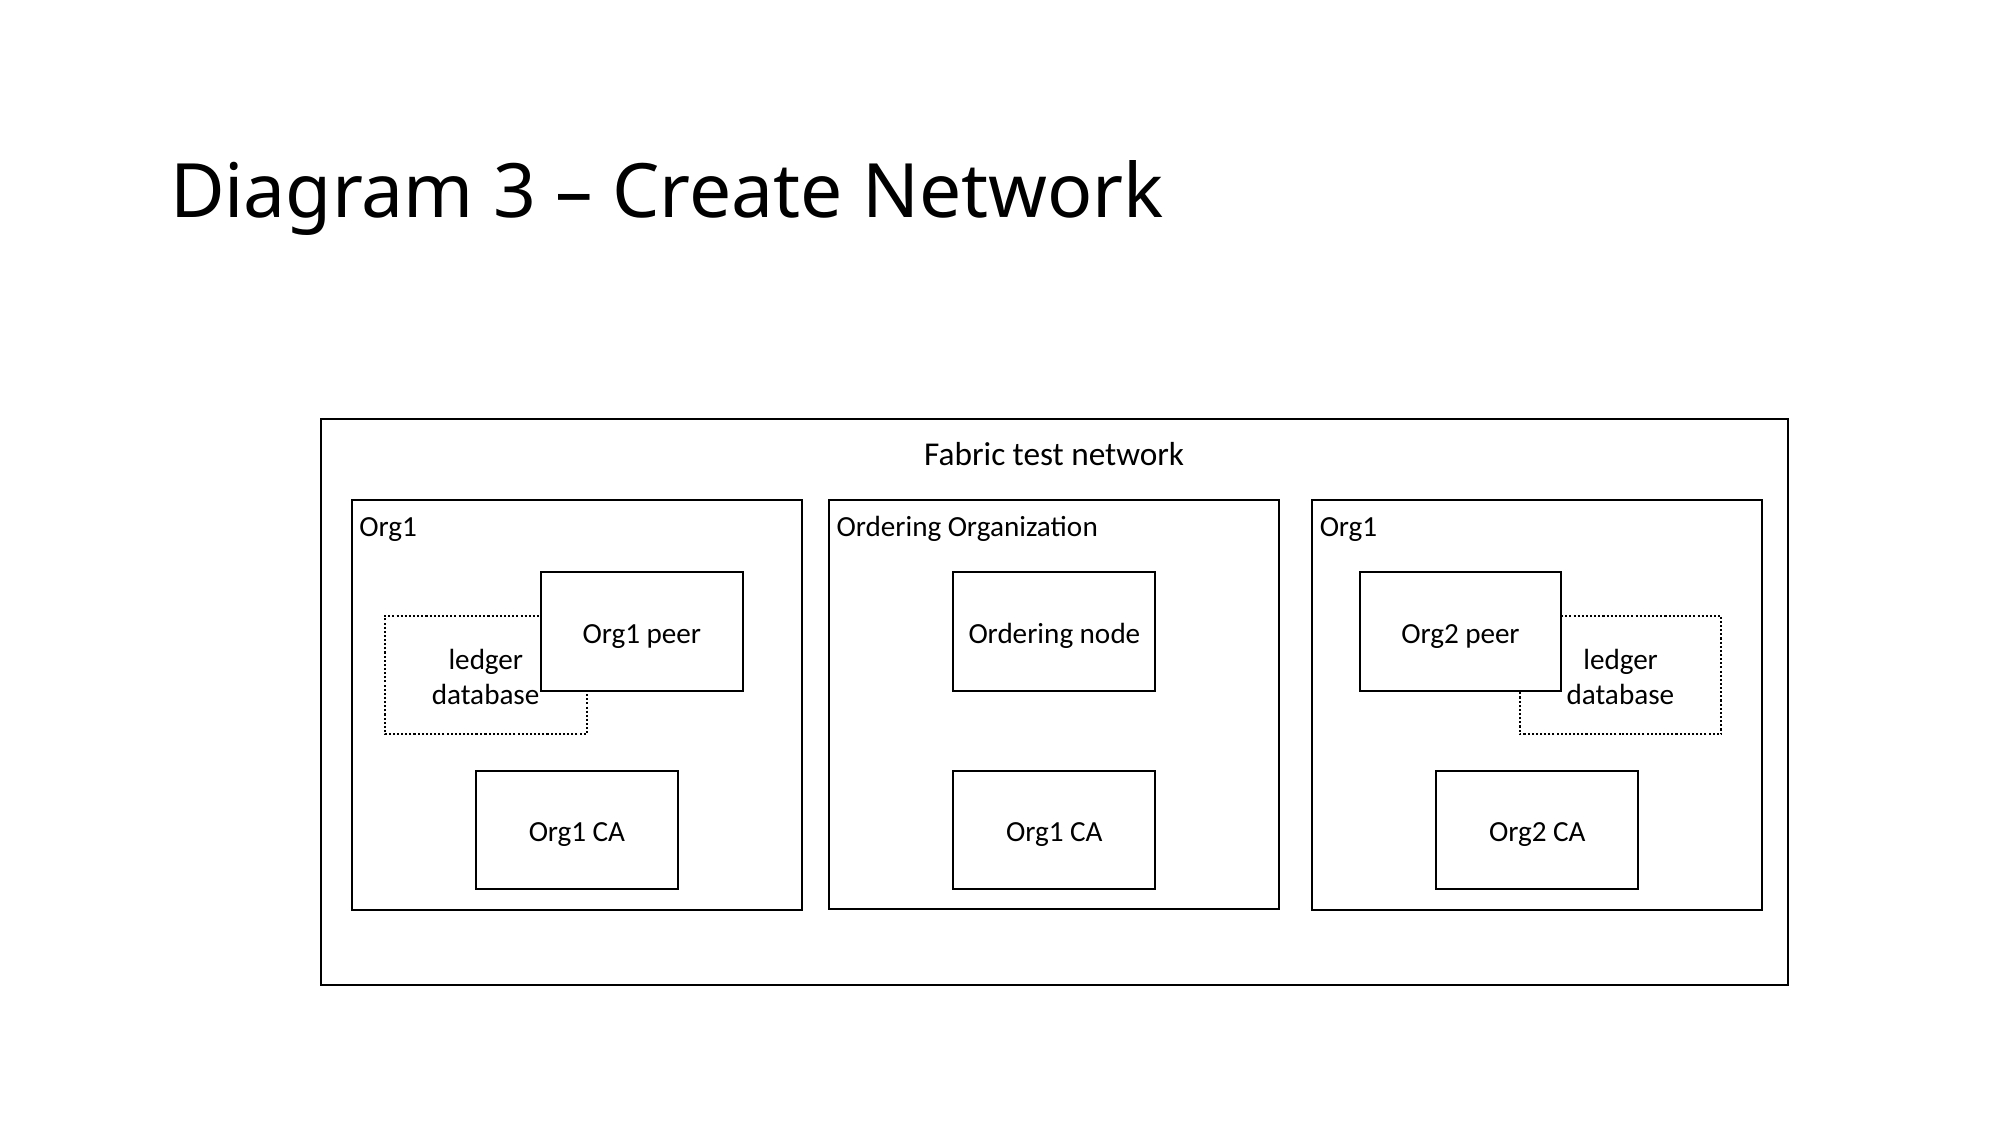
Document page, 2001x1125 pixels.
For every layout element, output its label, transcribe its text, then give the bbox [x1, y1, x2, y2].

text_box Diagram 3 – Create Network [162, 84, 1888, 303]
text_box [1359, 572, 1722, 735]
text_box Org1 CA [953, 770, 1156, 890]
text_box Org1 [1312, 499, 1763, 910]
text_box Org1 [351, 499, 803, 910]
text_box Ordering node [953, 572, 1156, 692]
text_box Ordering Organization [829, 499, 1280, 910]
text_box Fabric test network [916, 424, 1192, 480]
text_box [320, 418, 1788, 986]
